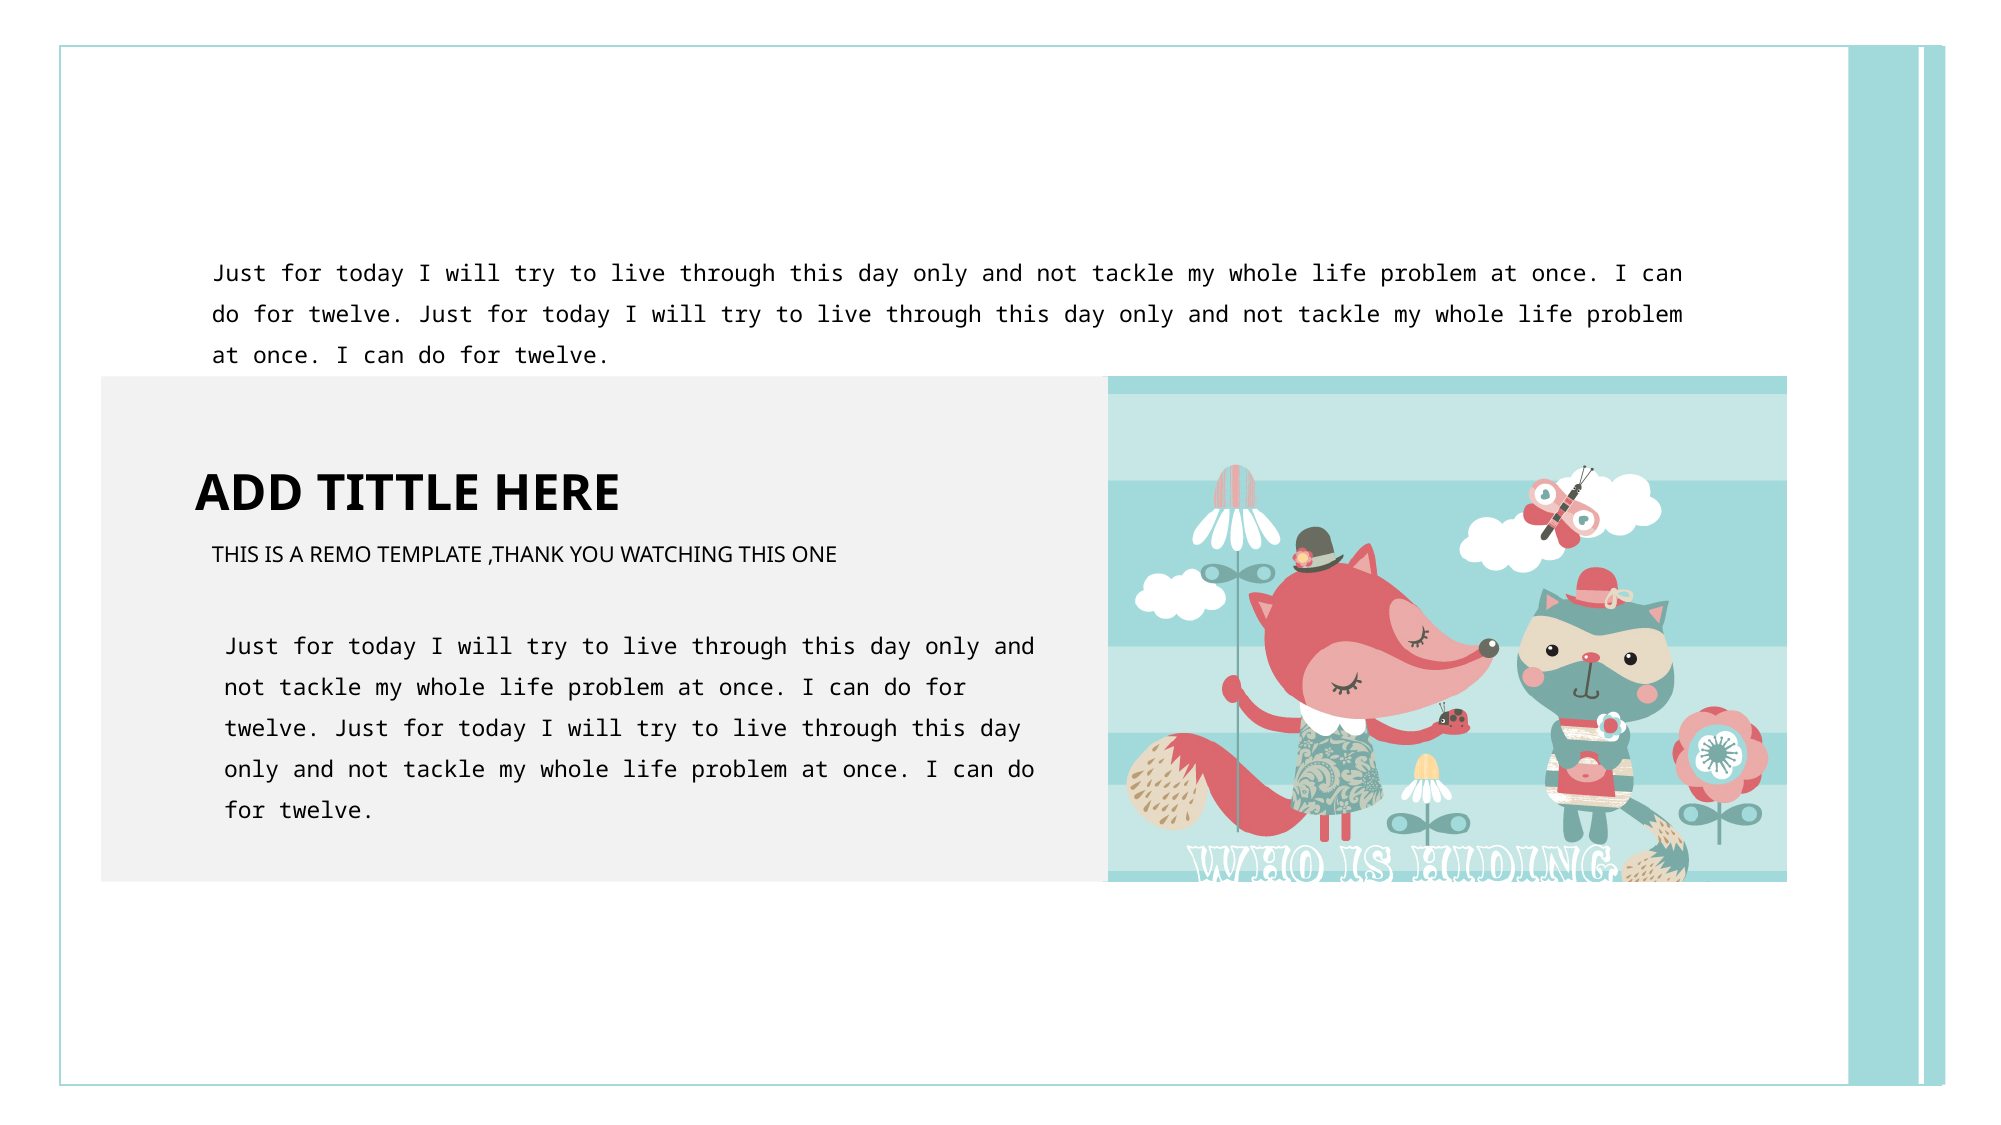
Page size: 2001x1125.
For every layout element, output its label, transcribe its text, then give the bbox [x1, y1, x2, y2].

text_box [100, 375, 1109, 883]
text_box THIS IS A REMO TEMPLATE ,THANK YOU WATCHING THIS ONE [197, 520, 916, 575]
text_box [1942, 45, 1946, 1086]
text_box ADD TITTLE HERE [180, 452, 933, 528]
picture [1102, 376, 1787, 882]
text_box Just for today I will try to live through this day only and not tackle my whole life problem at once. I can do for twelve. Just for today I will try to live through this day only and not tackle my whole life problem at once. I can do for twelve. [209, 610, 1057, 831]
text_box [59, 45, 1942, 1086]
text_box Just for today I will try to live through this day only and not tackle my whole life problem at once. I can do for twelve. Just for today I will try to live through this day only and not tackle my whole life problem at once. I can do for twelve. [197, 236, 1734, 376]
